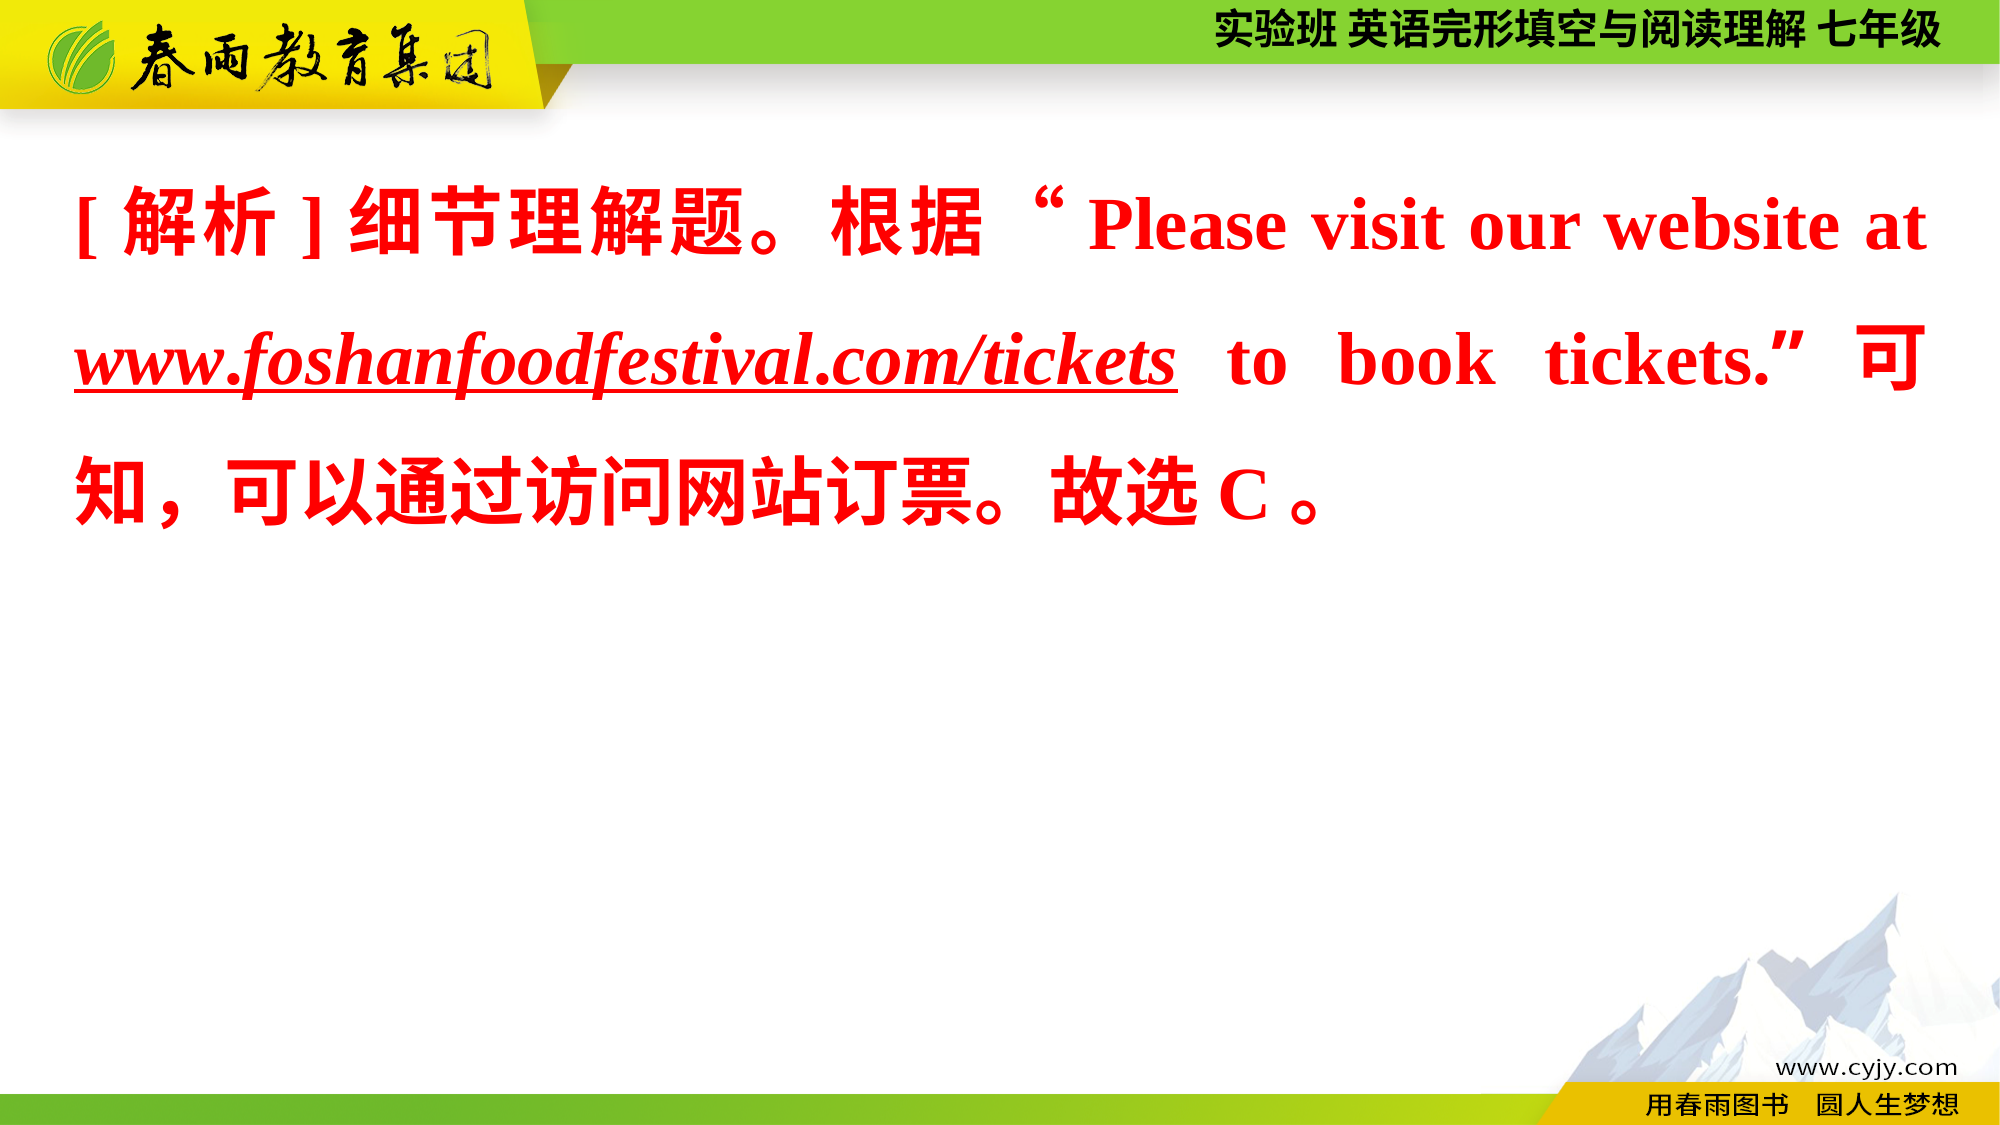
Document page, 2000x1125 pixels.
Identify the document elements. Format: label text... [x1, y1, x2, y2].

list [解析]细节理解题。根据“Please visit our website at www.foshanfoodfestival.com/tickets to book tickets.”可知，可以通过访问网站订票。故选C。 [59, 122, 1944, 530]
picture [0, 0, 2000, 1125]
